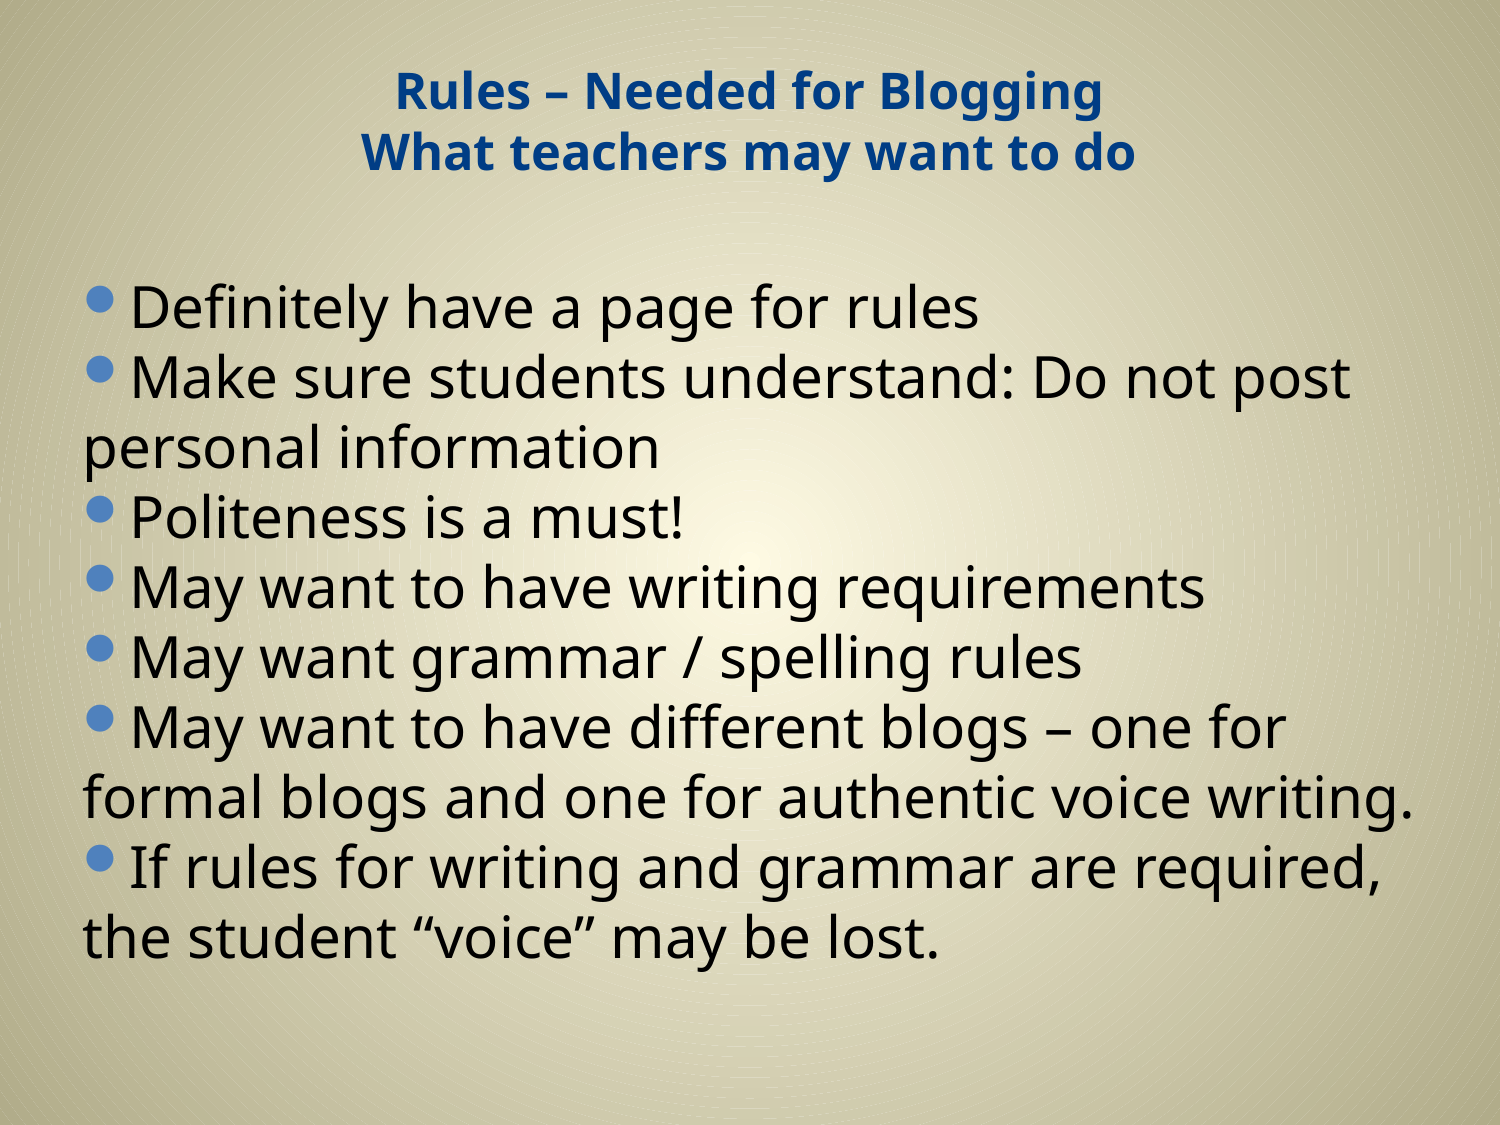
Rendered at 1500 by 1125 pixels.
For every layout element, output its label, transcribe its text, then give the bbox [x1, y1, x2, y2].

list Definitely have a page for rules Make sure students understand: Do not post personal information Politeness is a must! May want to have writing requirements May want grammar / spelling rules May want to have different blogs – one for formal blogs and one for authentic voice writing. If rules for writing and grammar are required, the student “voice” may be lost. [75, 262, 1425, 1005]
title Rules – Needed for Blogging What teachers may want to do [75, 50, 1425, 188]
